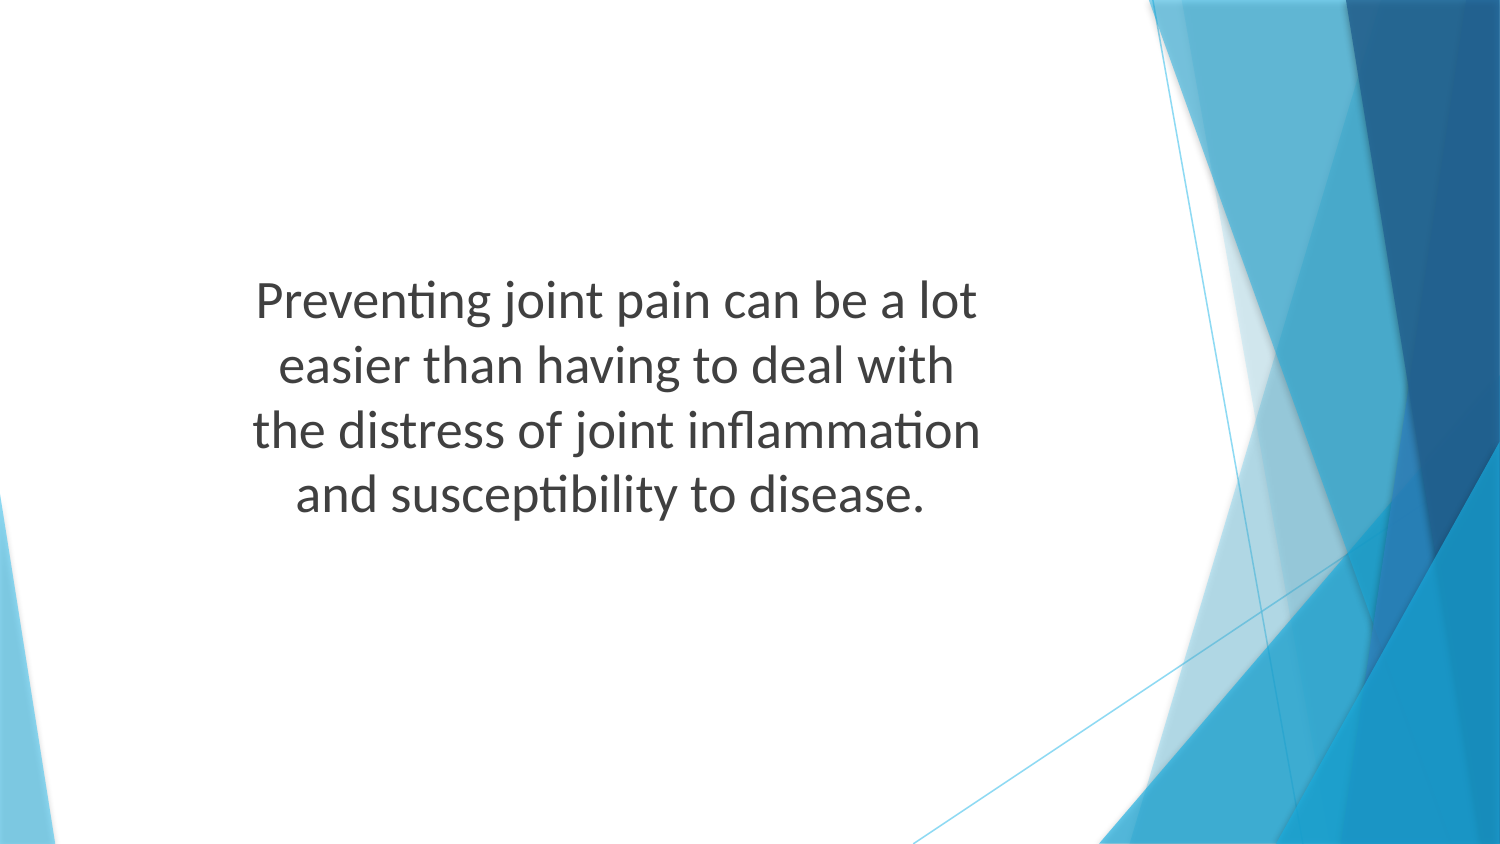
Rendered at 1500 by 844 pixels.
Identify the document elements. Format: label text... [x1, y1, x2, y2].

list Preventing joint pain can be a lot easier than having to deal with the distress of joint inflammation and susceptibility to disease. [88, 256, 1147, 670]
